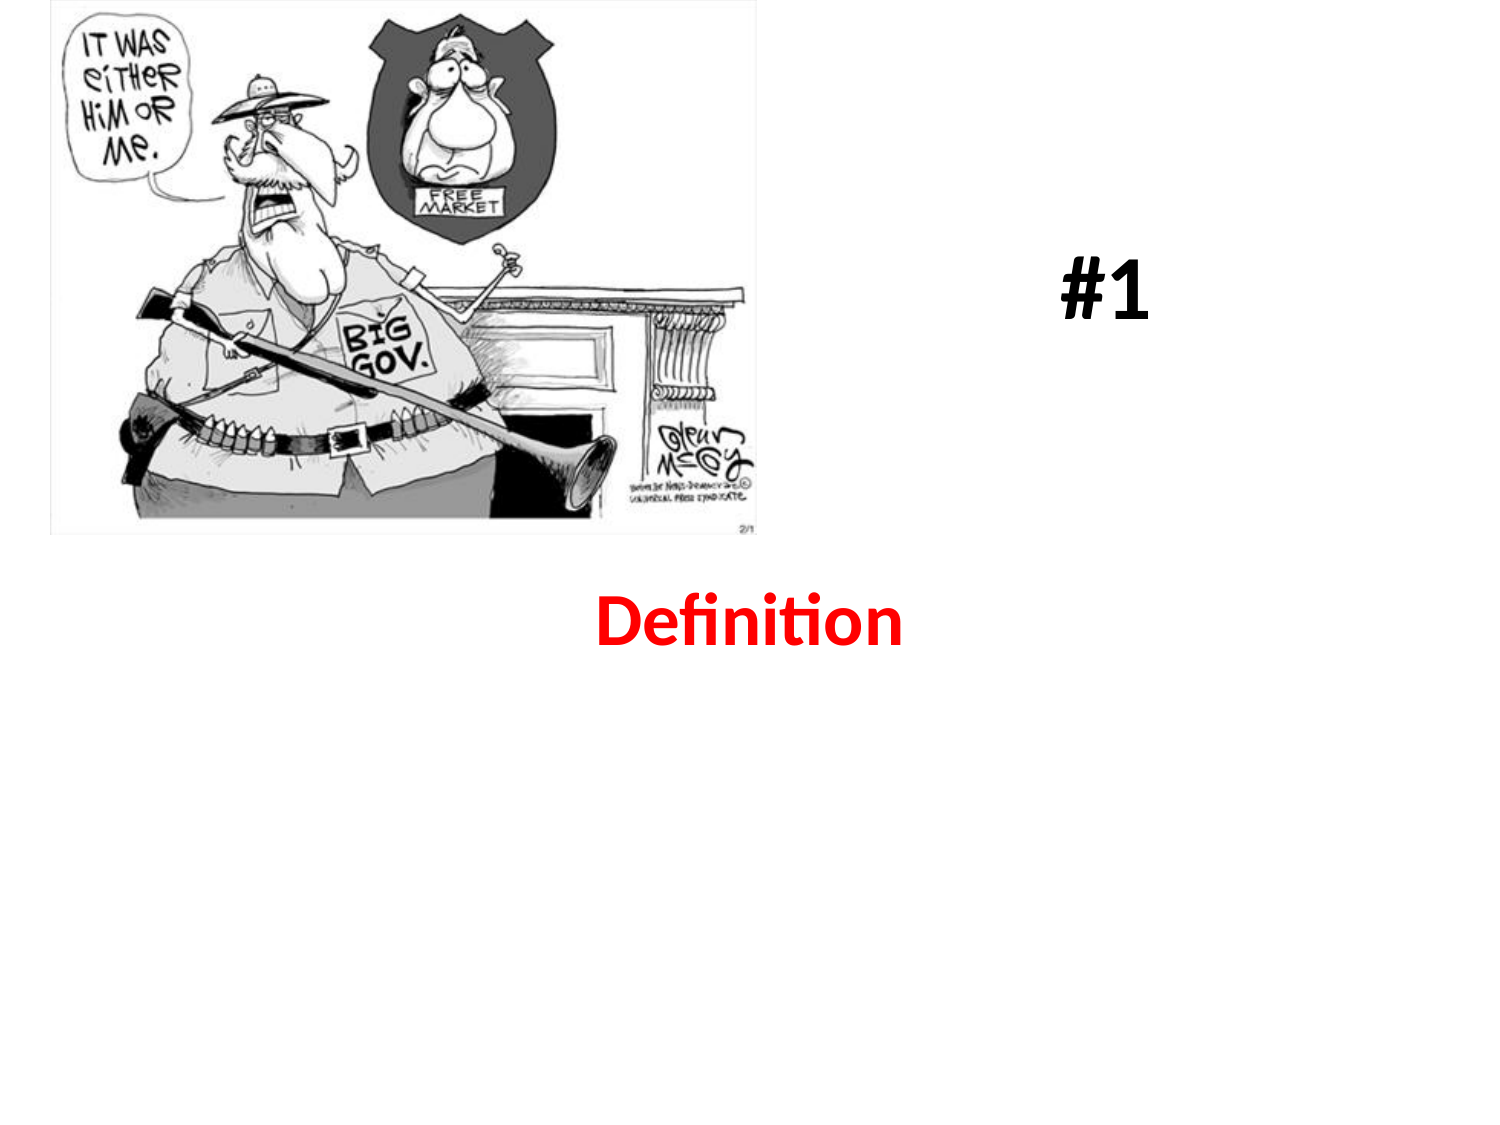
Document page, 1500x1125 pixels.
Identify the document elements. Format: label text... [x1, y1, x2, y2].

subtitle Definition [75, 562, 1425, 1038]
picture [49, 0, 757, 535]
title #1 [875, 125, 1338, 441]
